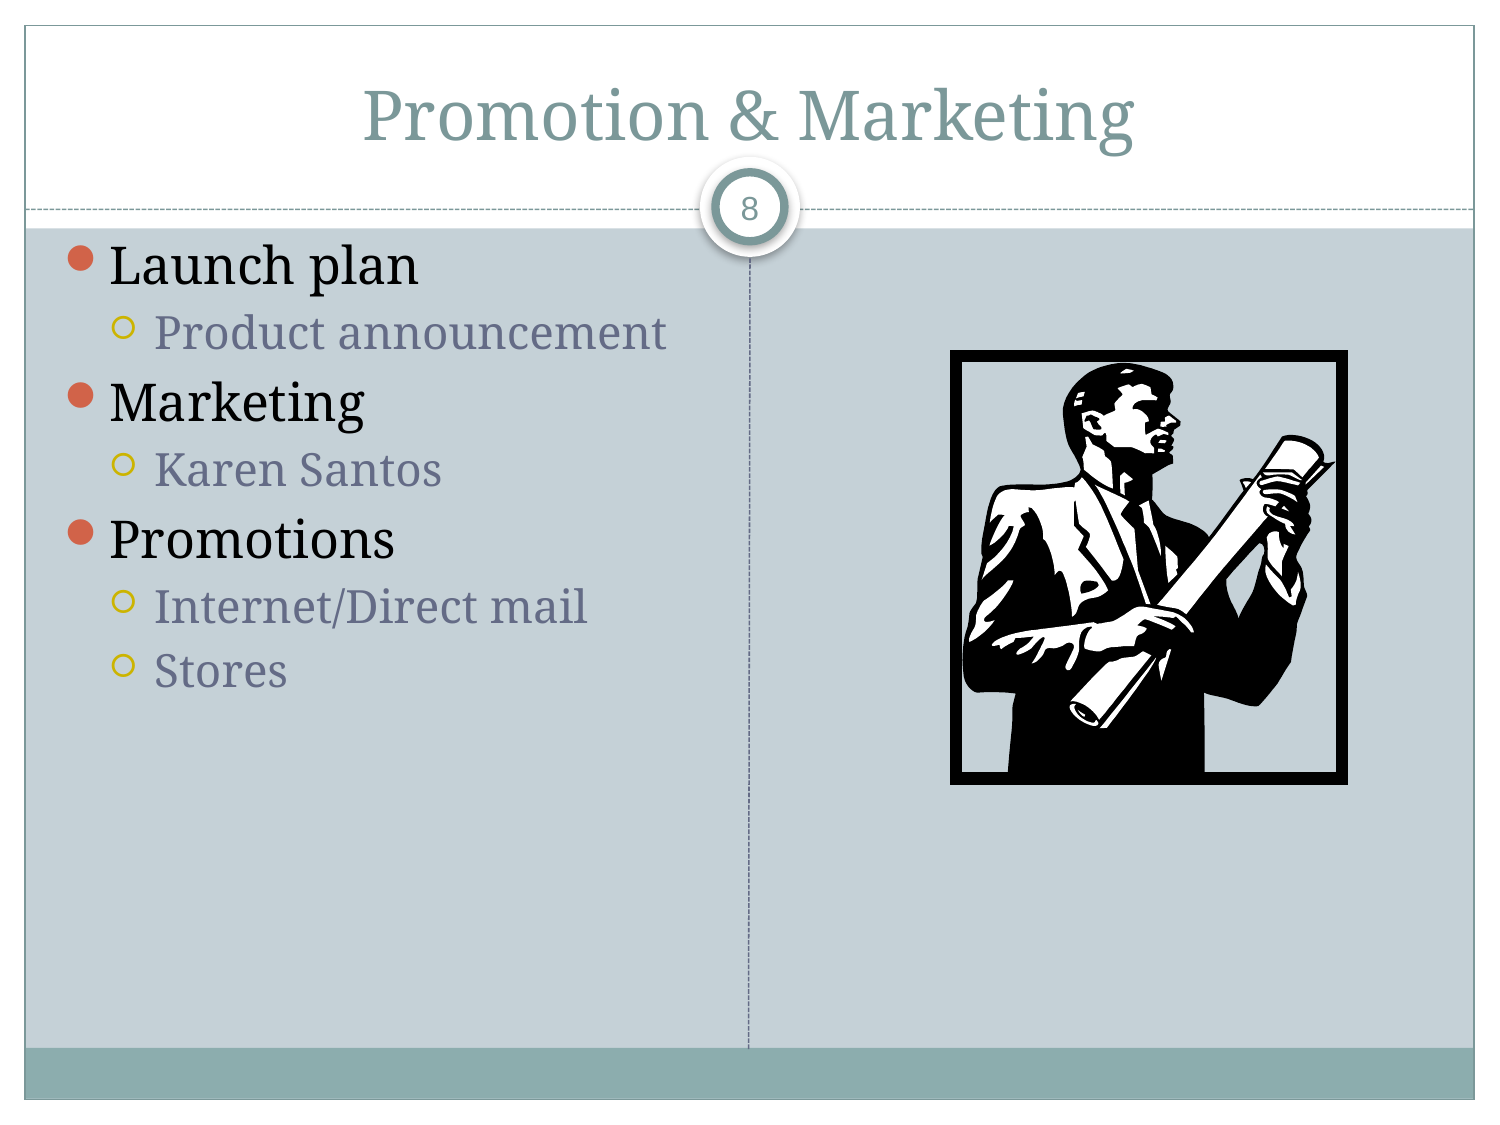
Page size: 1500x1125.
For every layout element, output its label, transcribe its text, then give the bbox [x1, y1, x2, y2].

list Launch plan Product announcement Marketing Karen Santos Promotions Internet/Direct mail Stores [49, 224, 712, 993]
picture [962, 362, 1336, 773]
title Promotion & Marketing [49, 37, 1450, 162]
slide_number 8 [712, 170, 788, 243]
